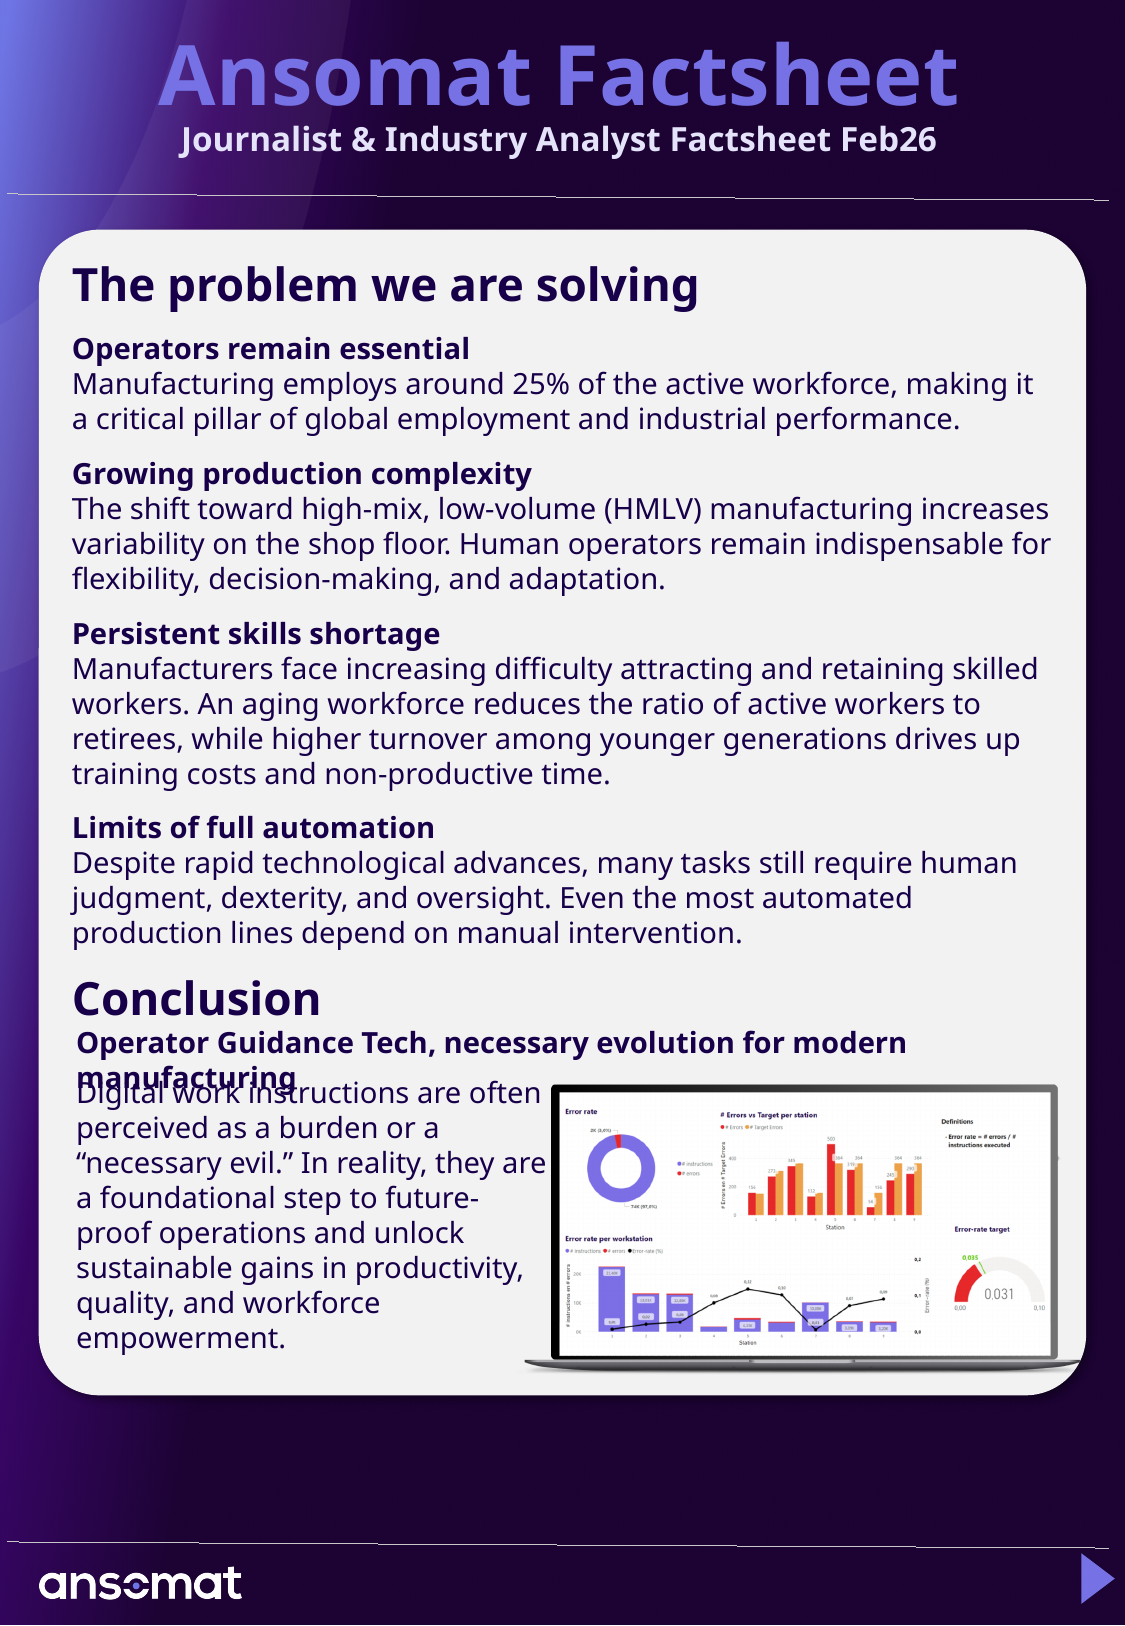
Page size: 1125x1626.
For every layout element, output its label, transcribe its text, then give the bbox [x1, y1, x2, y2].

picture [0, 0, 1125, 1625]
text_box Operator Guidance Tech, necessary evolution for modern manufacturing [61, 1016, 1086, 1078]
title Ansomat Factsheet Journalist & Industry Analyst Factsheet Feb26 [36, 6, 1083, 186]
text_box The problem we are solving Operators remain essential Manufacturing employs around 25% of the active workforce, making it a critical pillar of global employment and industrial performance. Growing production complexity The shift toward high-mix, low-volume (HMLV) manufacturing increases variability on the shop floor. Human operators remain indispensable for flexibility, decision-making, and adaptation. Persistent skills shortage Manufacturers face increasing difficulty attracting and retaining skilled workers. An aging workforce reduces the ratio of active workers to retirees, while higher turnover among younger generations drives up training costs and non-productive time. Limits of full automation Despite rapid technological advances, many tasks still require human judgment, dexterity, and oversight. Even the most automated production lines depend on manual intervention. Conclusion [38, 229, 1087, 1396]
text_box Digital work instructions are often perceived as a burden or a “necessary evil.” In reality, they are a foundational step to future-proof operations and unlock sustainable gains in productivity, quality, and workforce empowerment. [61, 1067, 566, 1362]
text_box [1081, 1553, 1115, 1604]
